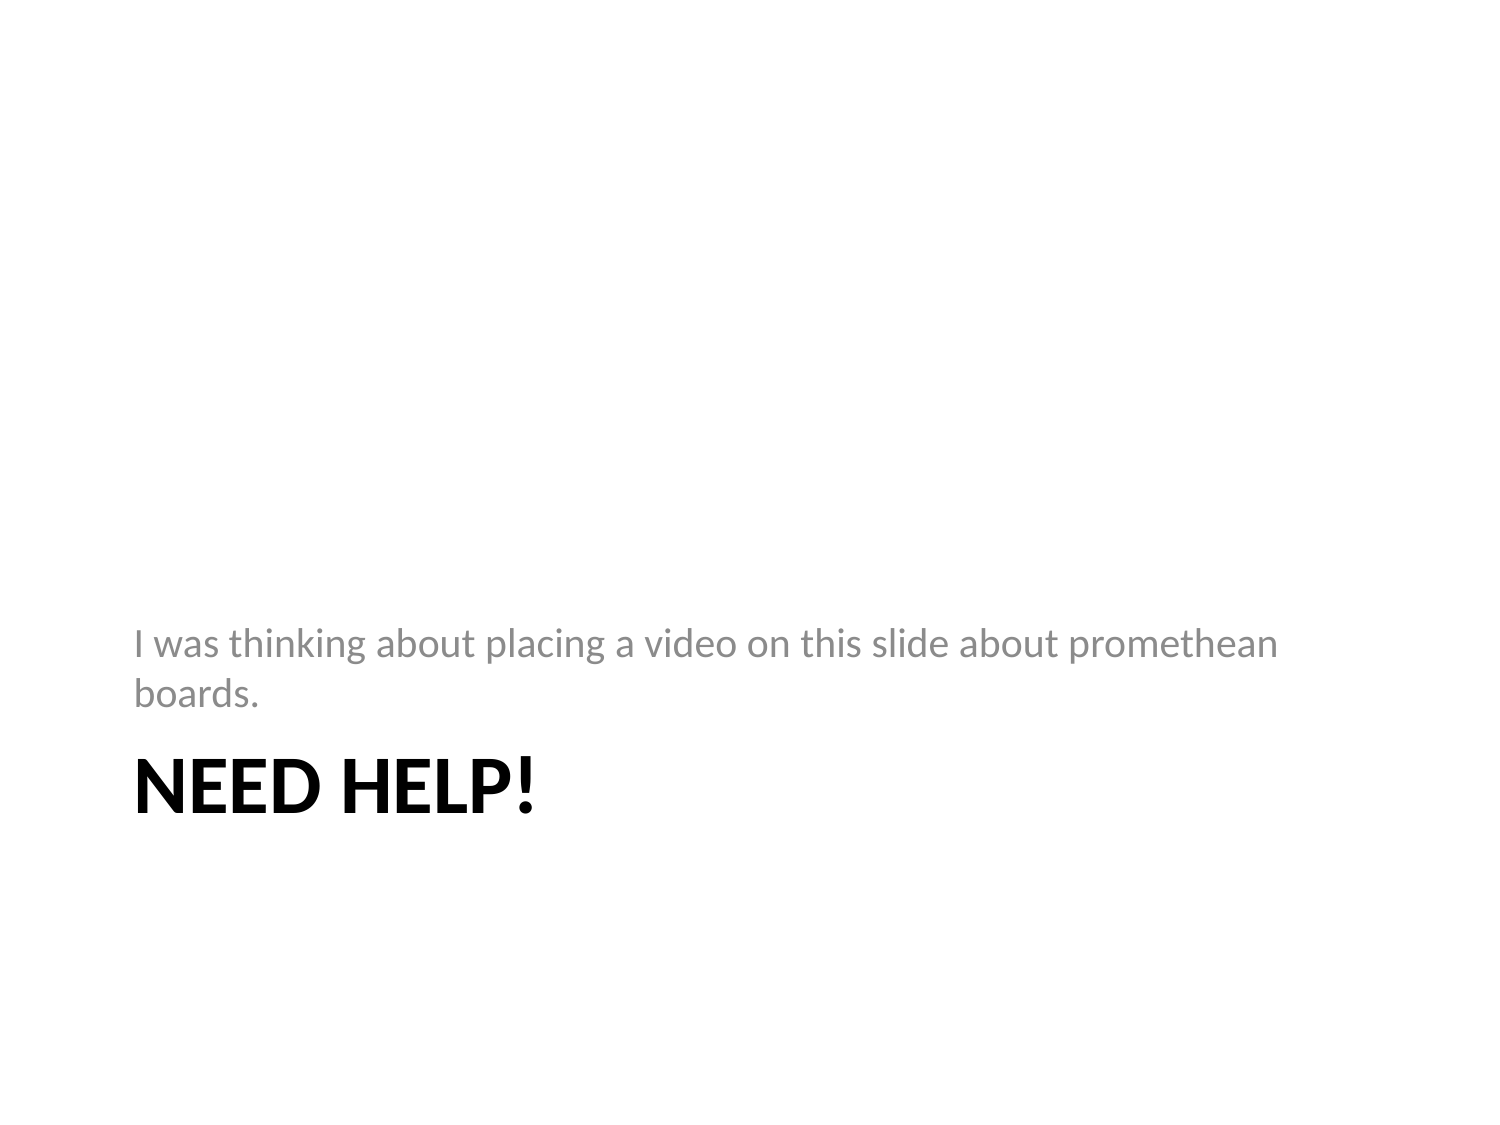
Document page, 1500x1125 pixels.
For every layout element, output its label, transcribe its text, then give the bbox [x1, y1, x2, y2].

title Need Help! [118, 723, 1394, 947]
list I was thinking about placing a video on this slide about promethean boards. [118, 476, 1394, 723]
